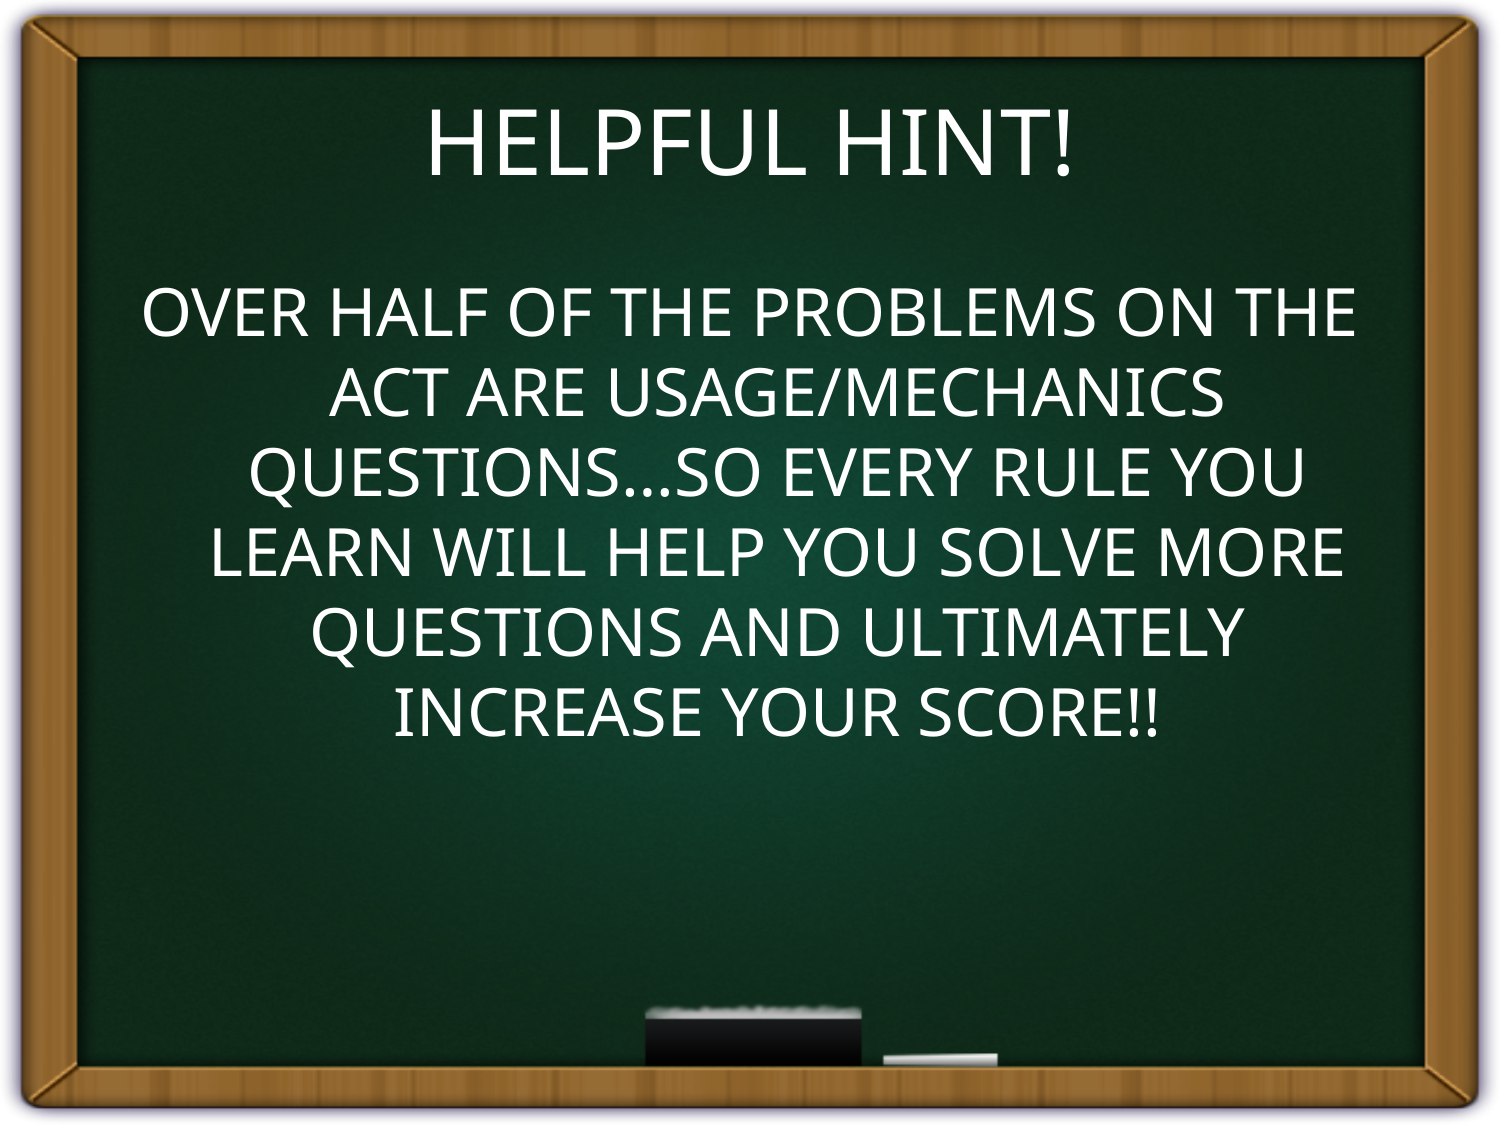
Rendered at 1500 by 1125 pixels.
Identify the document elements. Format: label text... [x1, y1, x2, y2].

title HELPFUL HINT! [75, 45, 1425, 233]
list OVER HALF OF THE PROBLEMS ON THE ACT ARE USAGE/MECHANICS QUESTIONS…SO EVERY RULE YOU LEARN WILL HELP YOU SOLVE MORE QUESTIONS AND ULTIMATELY INCREASE YOUR SCORE!! [75, 262, 1425, 1005]
picture [0, 0, 1500, 1125]
